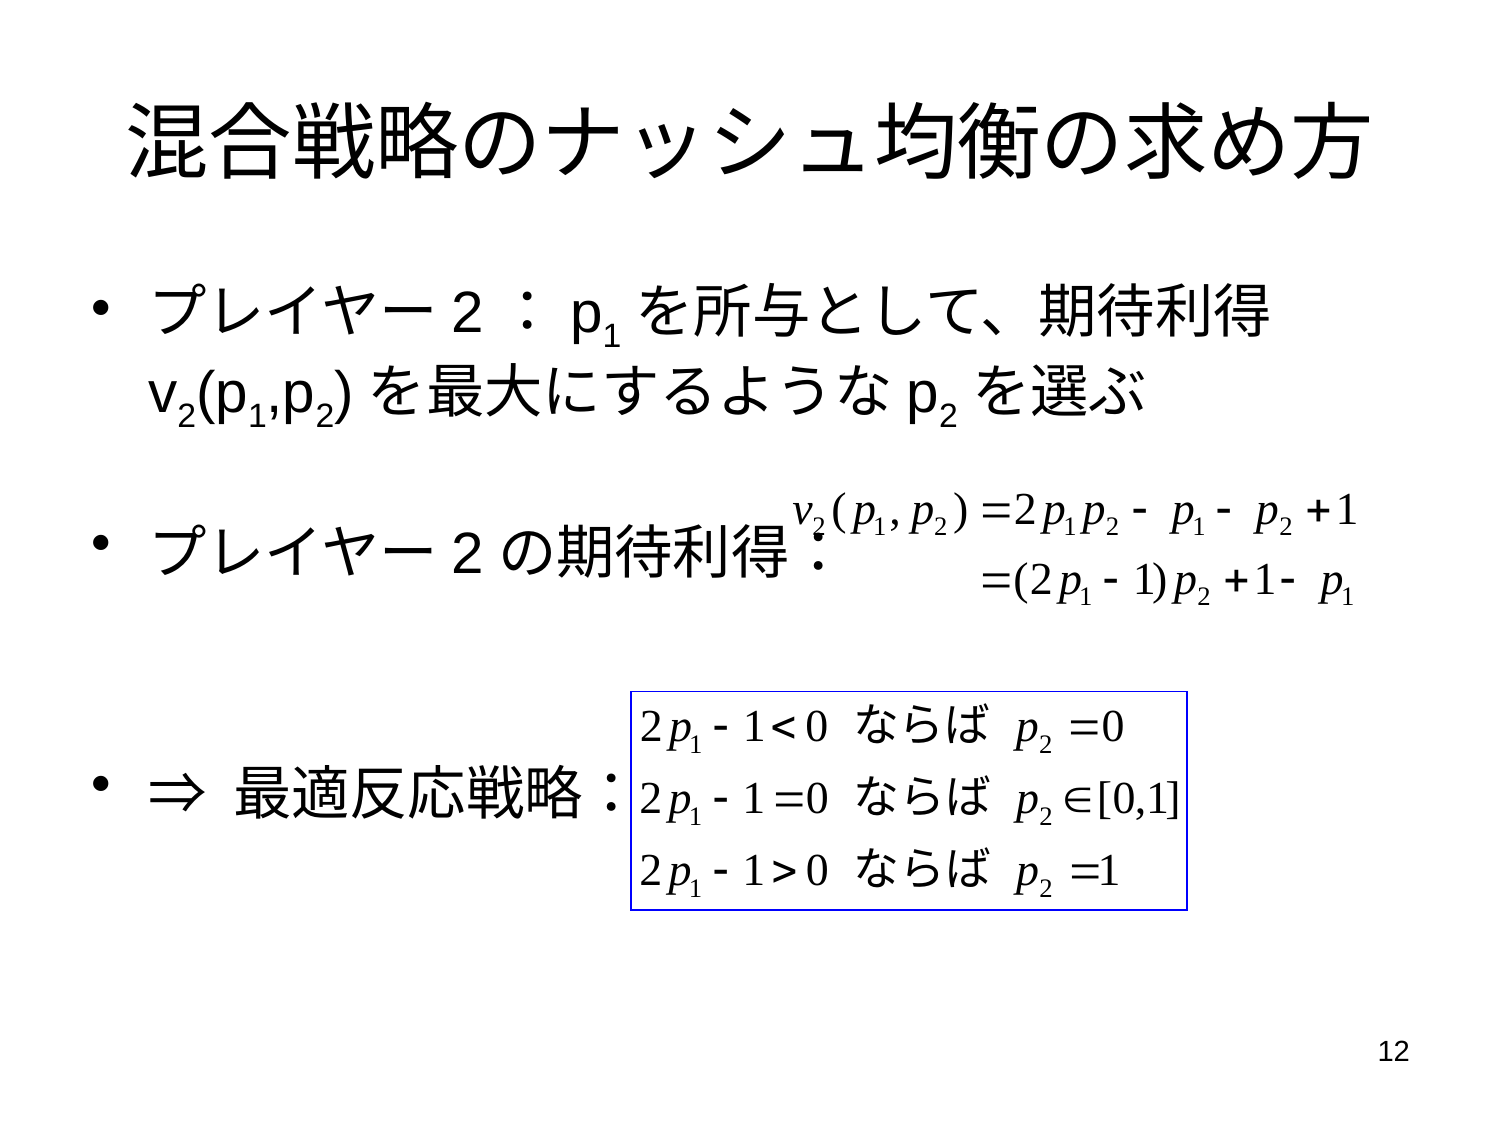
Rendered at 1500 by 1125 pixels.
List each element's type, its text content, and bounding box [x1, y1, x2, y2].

list プレイヤー2：p1を所与として、期待利得v2(p1,p2)を最大にするようなp2を選ぶ プレイヤー2の期待利得： ⇒ 最適反応戦略： [76, 267, 1427, 811]
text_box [631, 692, 1187, 910]
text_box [785, 479, 1366, 618]
slide_number 12 [1074, 1024, 1426, 1103]
title 混合戦略のナッシュ均衡の求め方 [75, 45, 1425, 233]
